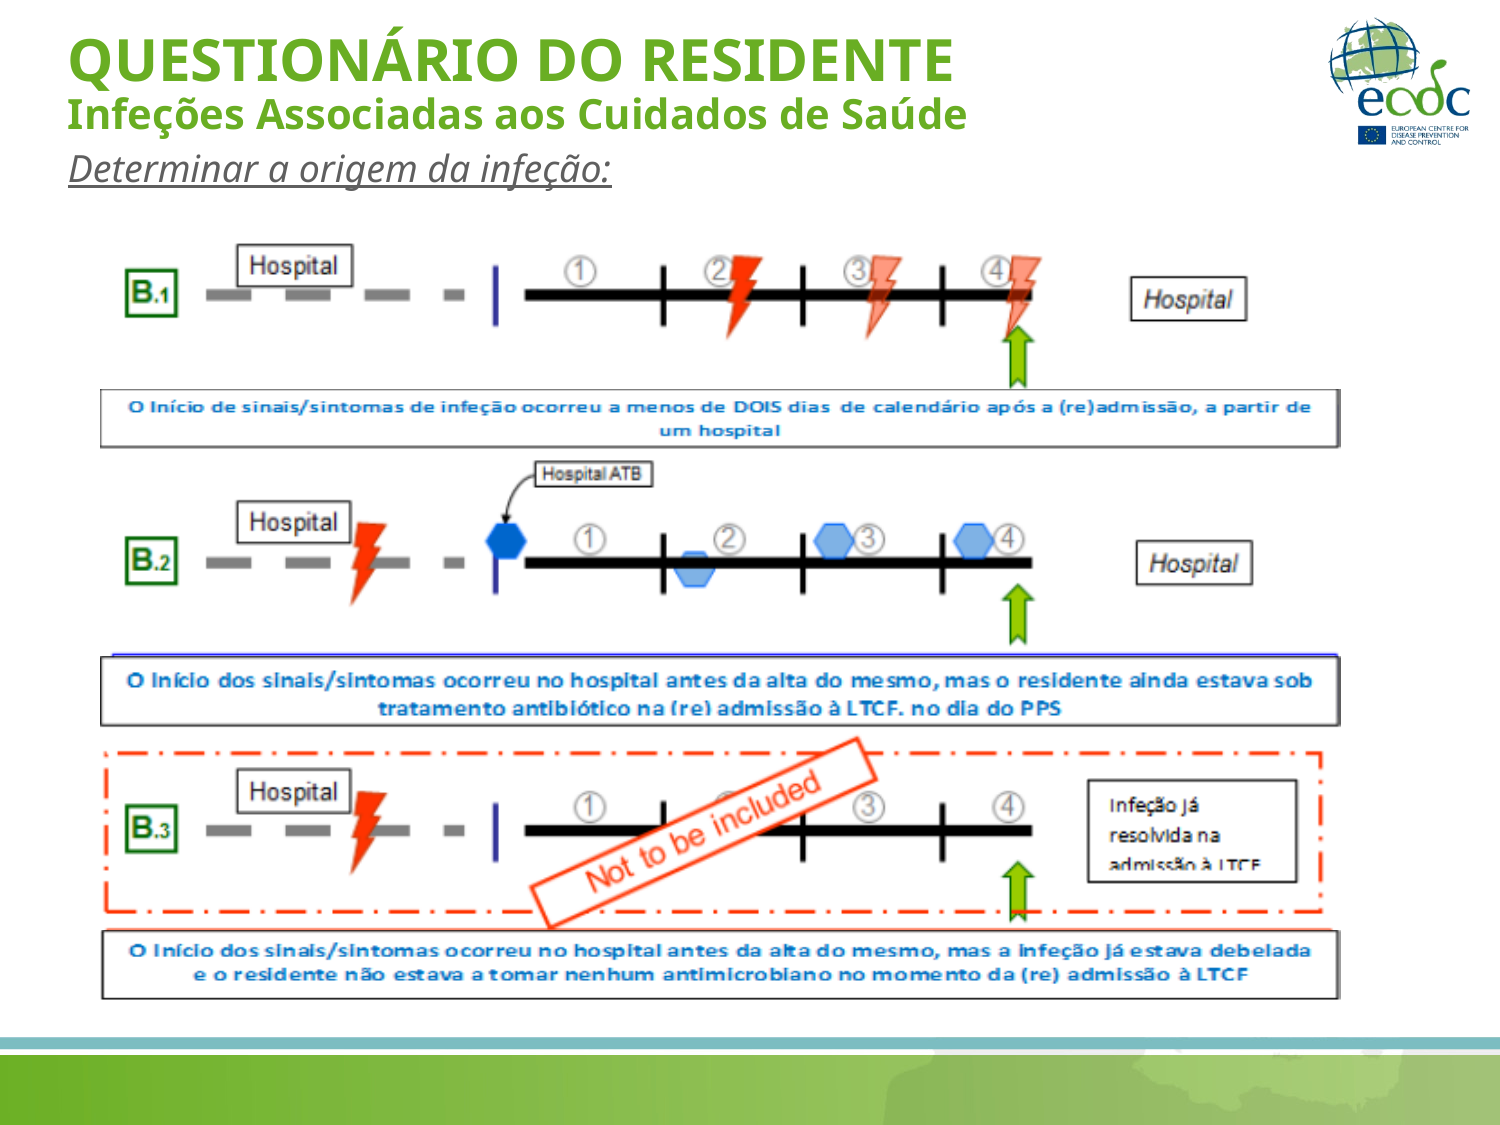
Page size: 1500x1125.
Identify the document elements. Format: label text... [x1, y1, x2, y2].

text_box QUESTIONÁRIO DO RESIDENTE Infeções Associadas aos Cuidados de Saúde [53, 23, 1404, 159]
picture [99, 208, 1353, 1017]
picture [1328, 17, 1473, 148]
text_box Determinar a origem da infeção: [53, 159, 1341, 197]
picture [0, 1037, 1500, 1125]
